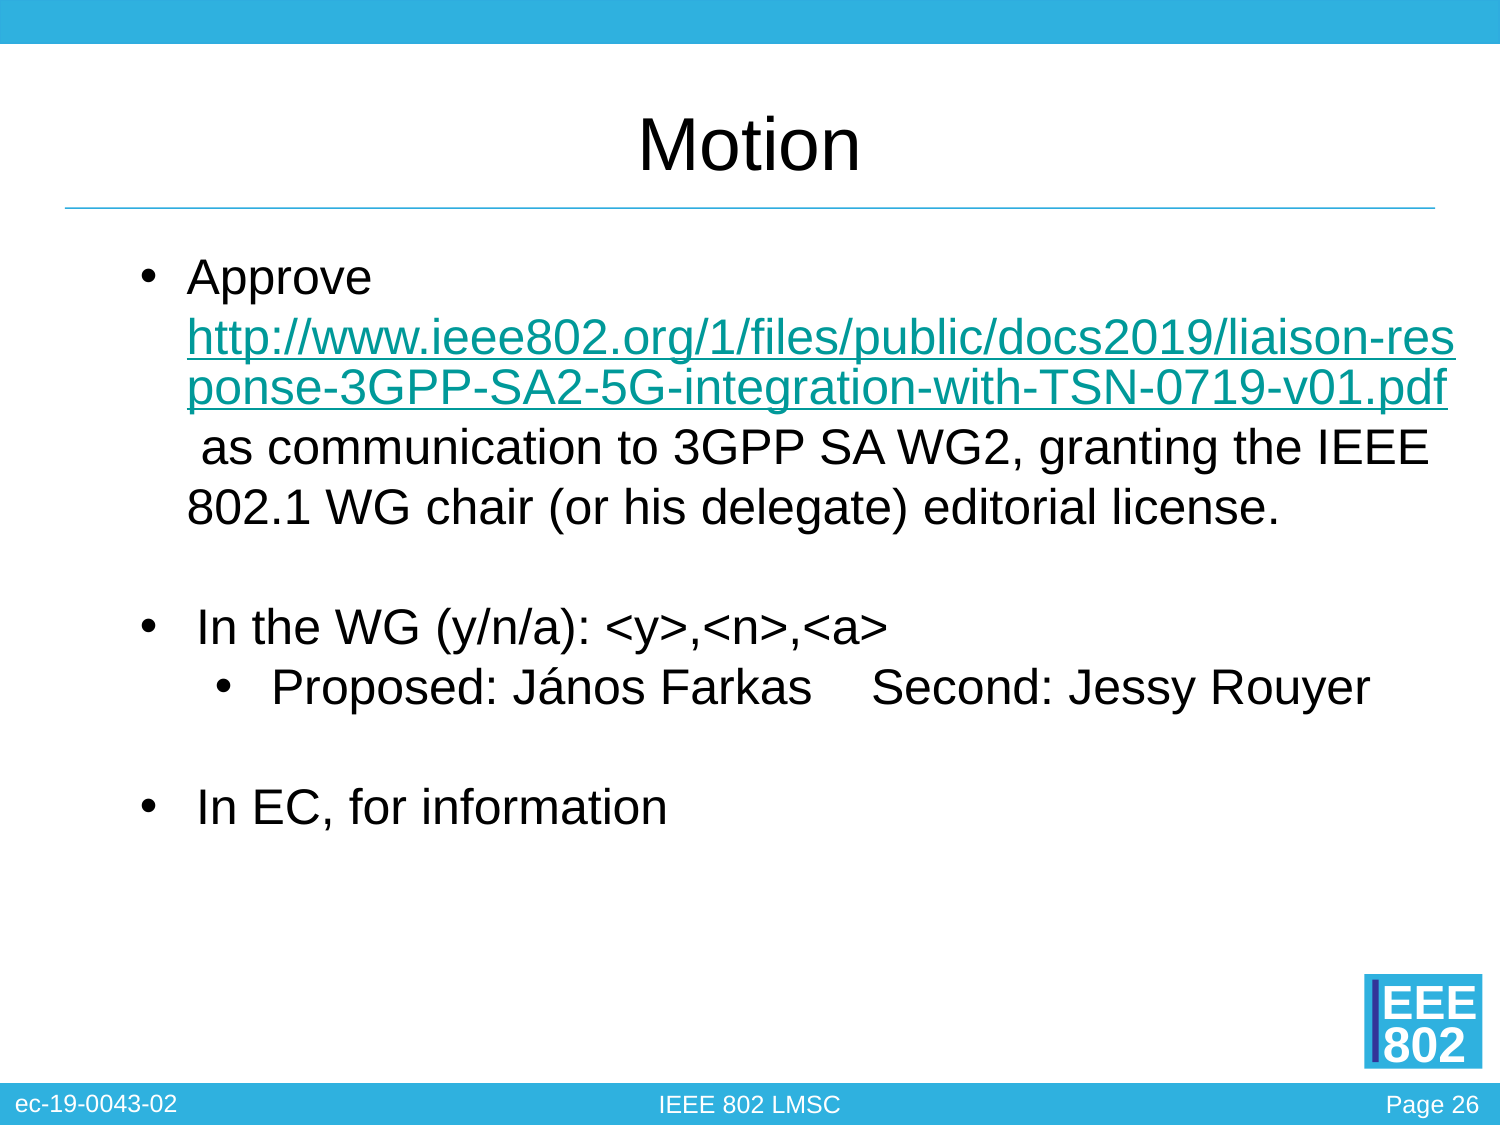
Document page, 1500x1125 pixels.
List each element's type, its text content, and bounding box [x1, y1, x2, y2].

title Motion [75, 75, 1425, 205]
text_box Approve http://www.ieee802.org/1/files/public/docs2019/liaison-response-3GPP-SA2-5G-integration-with-TSN-0719-v01.pdf as communication to 3GPP SA WG2, granting the IEEE 802.1 WG chair (or his delegate) editorial license. In the WG (y/n/a): <y>,<n>,<a> Proposed: János Farkas Second: Jessy Rouyer In EC, for information [124, 237, 1488, 793]
